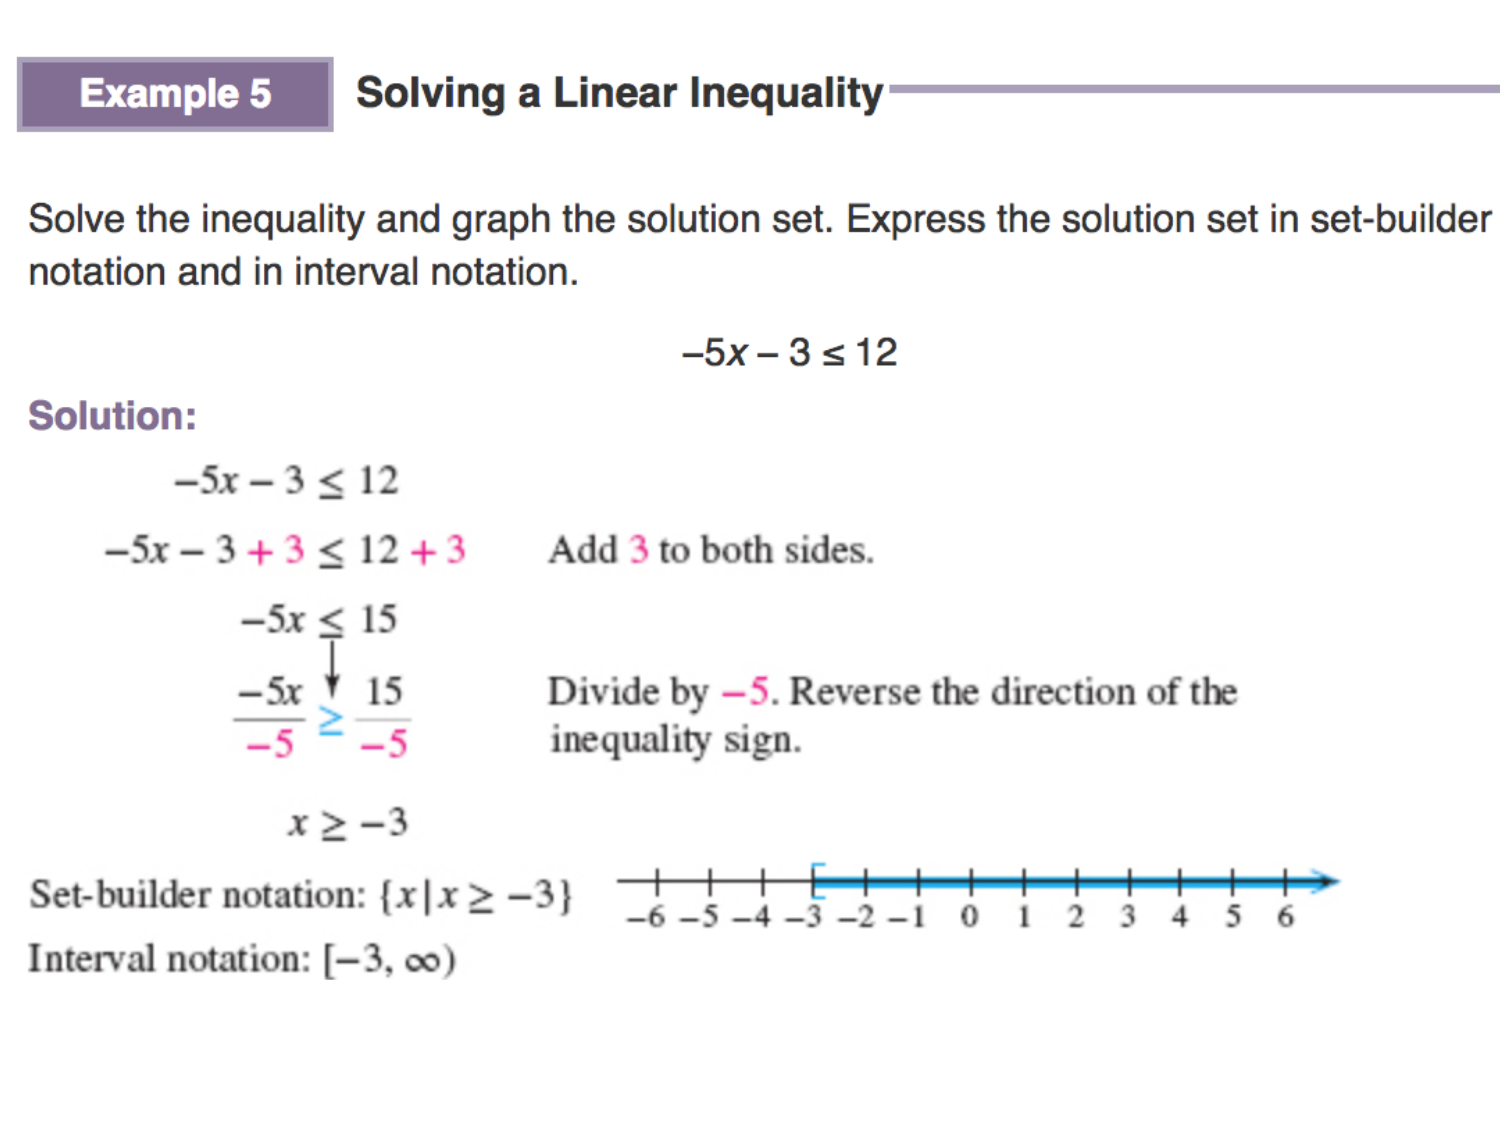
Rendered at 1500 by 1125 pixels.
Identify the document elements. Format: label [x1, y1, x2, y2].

list [0, 46, 1500, 1006]
